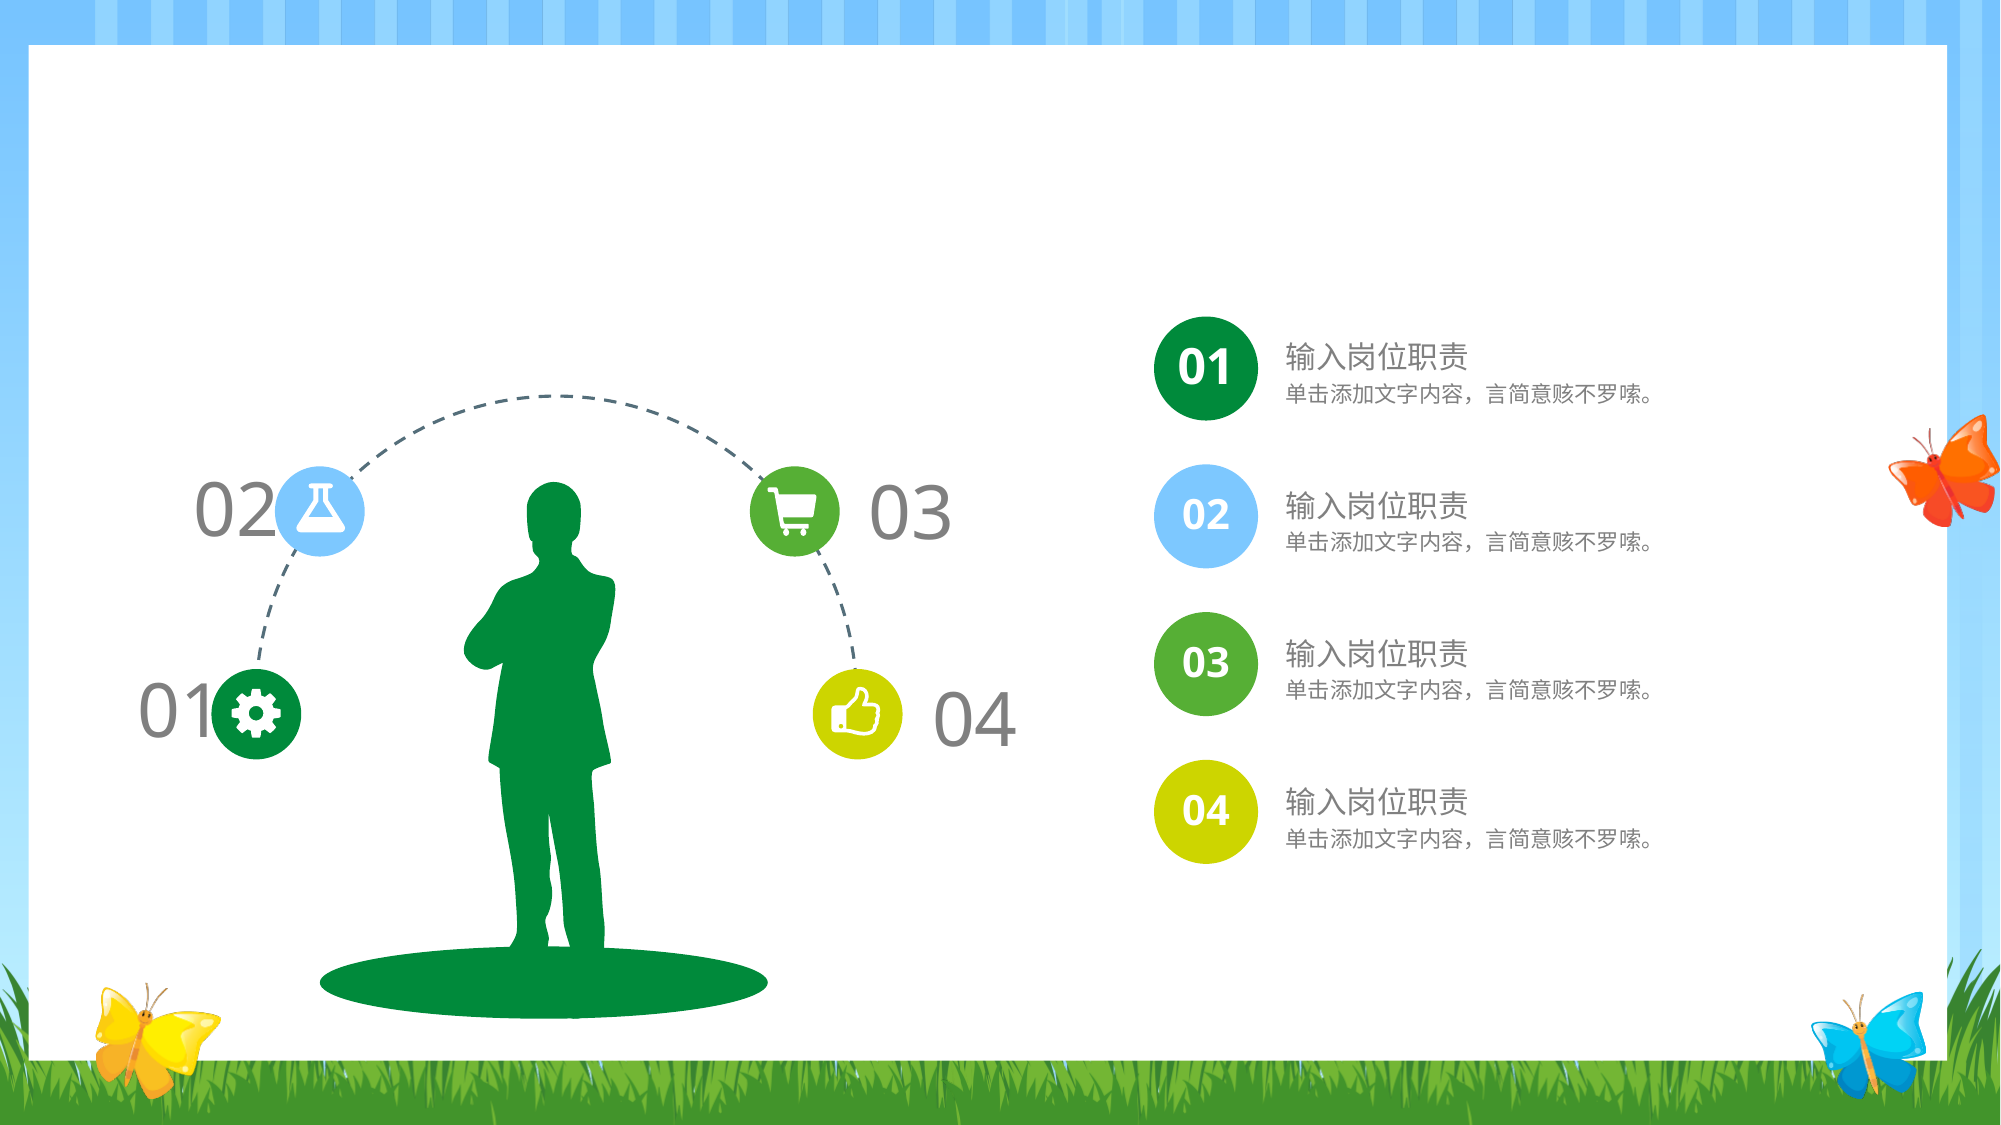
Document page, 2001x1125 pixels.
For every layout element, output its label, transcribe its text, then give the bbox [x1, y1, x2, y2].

text_box [768, 563, 855, 703]
text_box 02 [1154, 464, 1259, 569]
text_box [259, 561, 319, 703]
picture [0, 0, 2001, 1125]
text_box [365, 396, 749, 481]
text_box 04 [1154, 759, 1259, 864]
text_box 输入岗位职责 单击添加文字内容，言简意赅不罗嗦。 [1270, 323, 1862, 415]
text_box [110, 654, 302, 761]
text_box 输入岗位职责 单击添加文字内容，言简意赅不罗嗦。 [1270, 471, 1862, 563]
text_box 输入岗位职责 单击添加文字内容，言简意赅不罗嗦。 [1270, 768, 1862, 859]
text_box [165, 454, 365, 561]
text_box 输入岗位职责 单击添加文字内容，言简意赅不罗嗦。 [1270, 619, 1862, 711]
text_box 01 [1154, 316, 1259, 421]
text_box 03 [1154, 612, 1259, 717]
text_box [319, 481, 768, 1019]
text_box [812, 663, 1046, 770]
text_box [749, 456, 982, 563]
